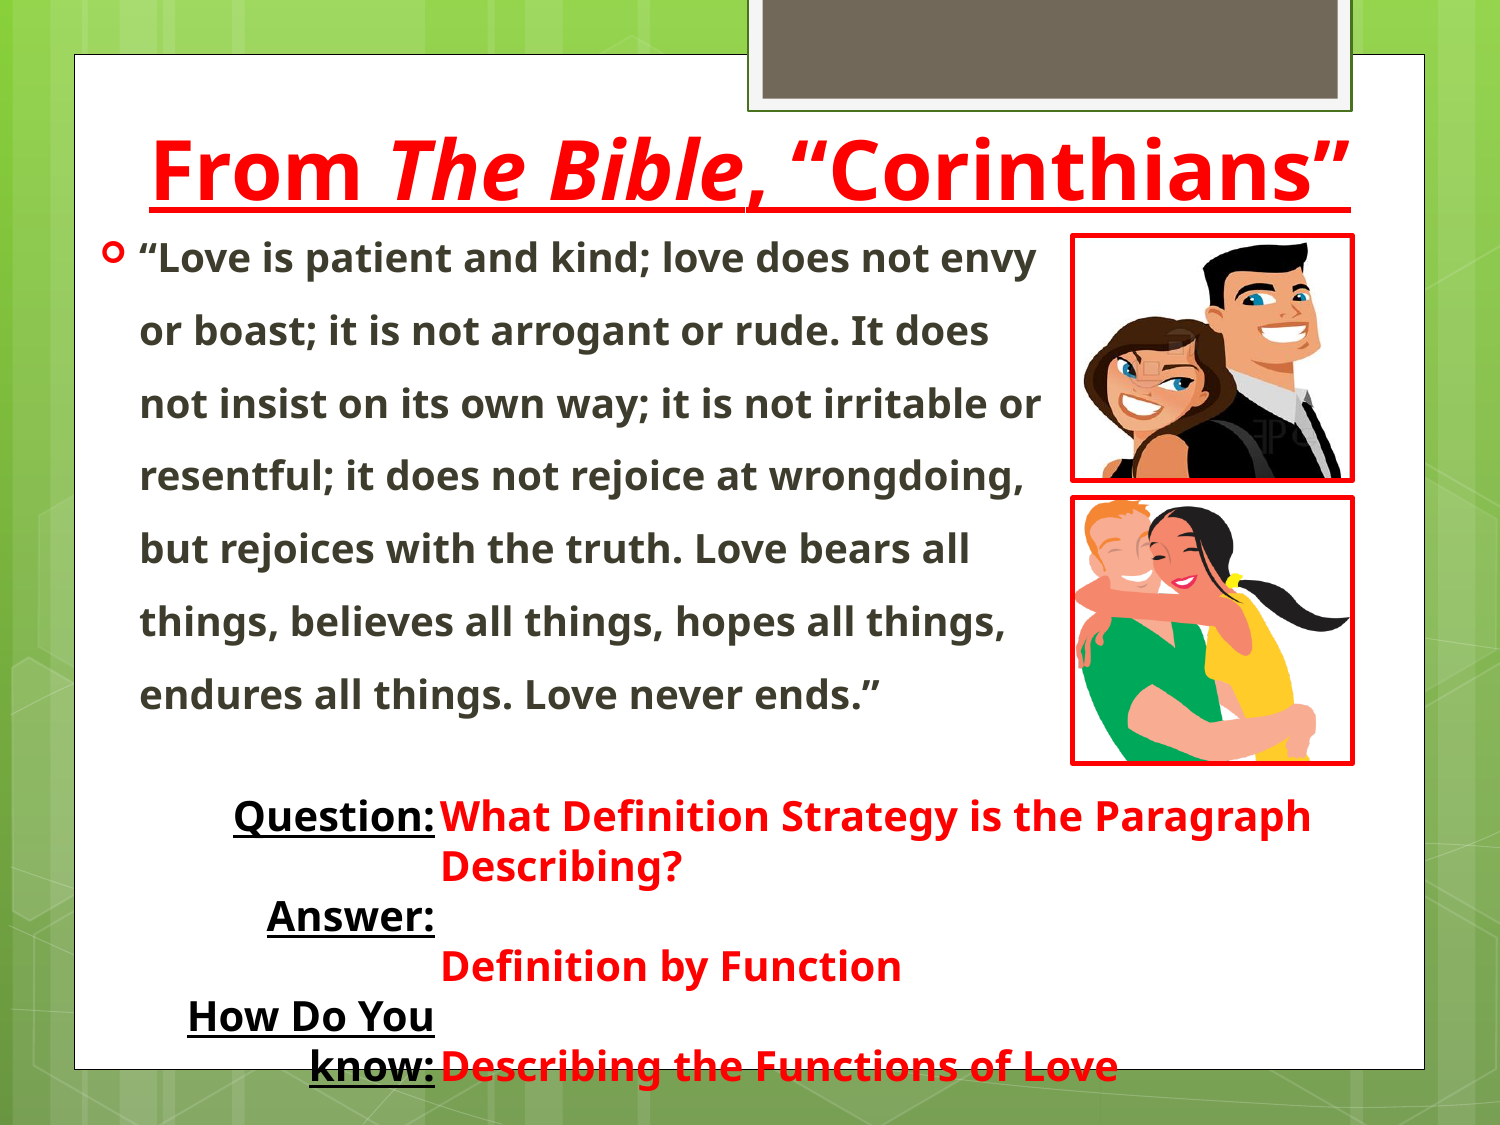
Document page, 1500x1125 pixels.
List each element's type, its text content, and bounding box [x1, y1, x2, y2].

picture [1074, 499, 1351, 762]
text_box What Definition Strategy is the Paragraph Describing? Definition by Function Describing the Functions of Love [424, 782, 1400, 1098]
picture [1074, 237, 1351, 479]
list “Love is patient and kind; love does not envy or boast; it is not arrogant or rude. It does not insist on its own way; it is not irritable or resentful; it does not rejoice at wrongdoing, but rejoices with the truth. Love bears all things, believes all things, hopes all things, endures all things. Love never ends.” [75, 200, 1063, 782]
text_box Question: Answer: How Do You know: [74, 782, 424, 1098]
title From The Bible, “Corinthians” [75, 37, 1425, 225]
